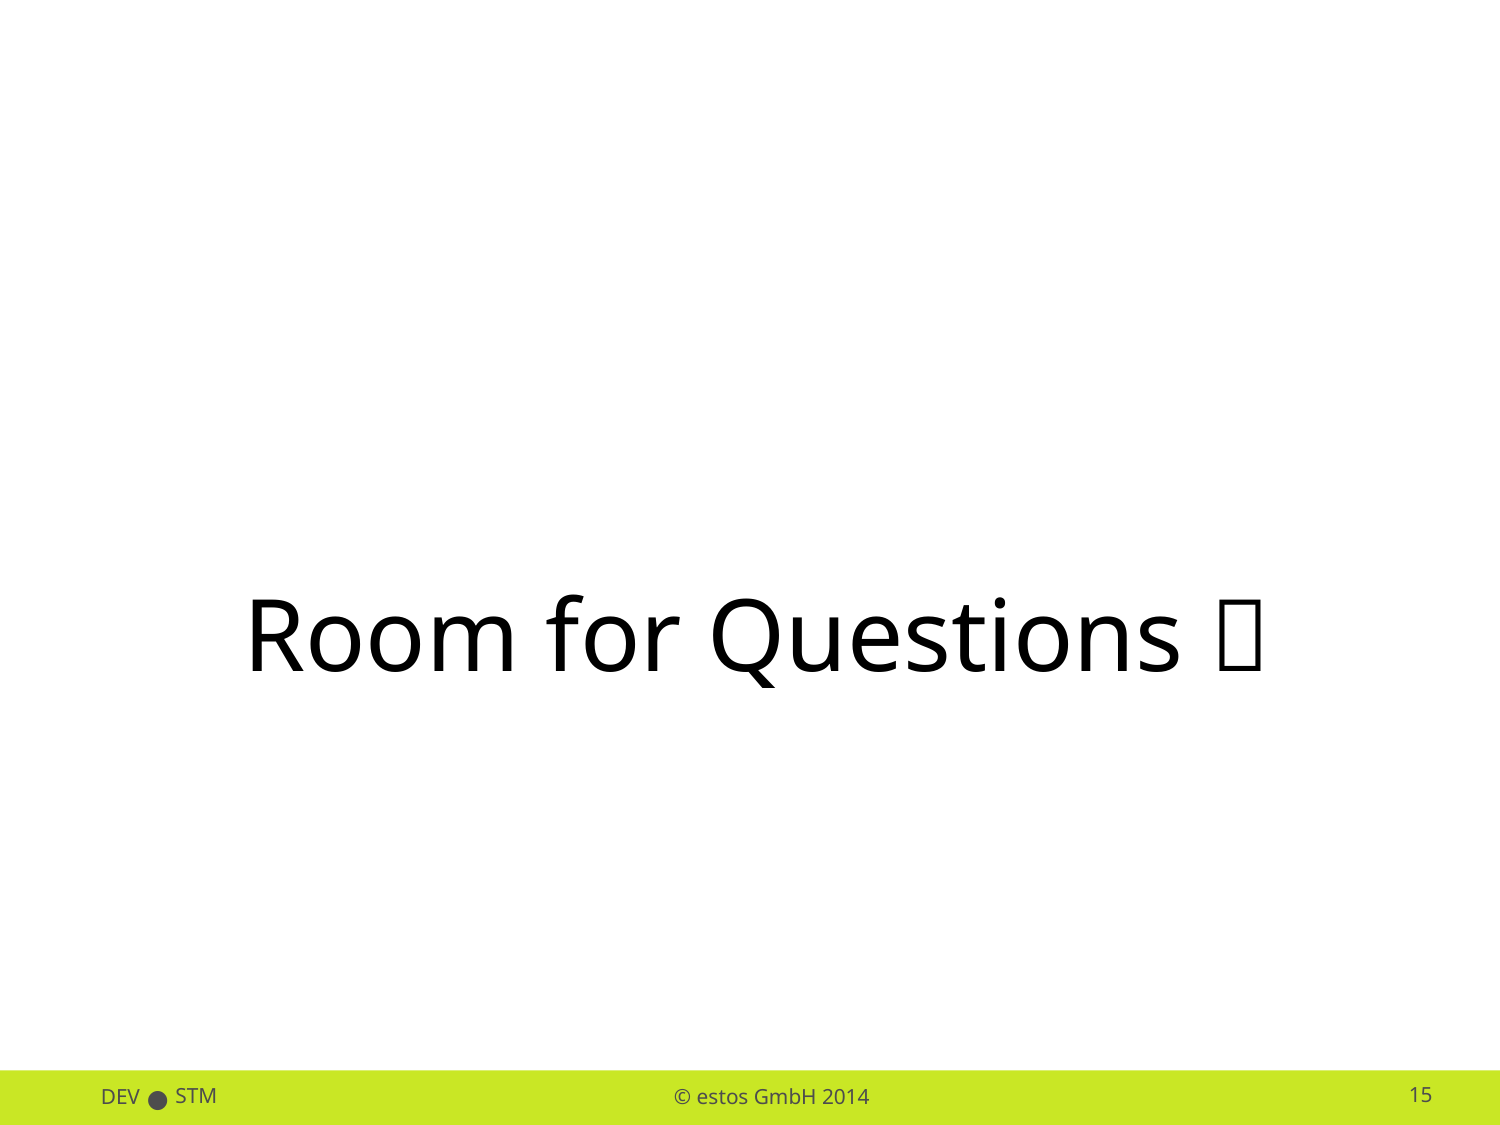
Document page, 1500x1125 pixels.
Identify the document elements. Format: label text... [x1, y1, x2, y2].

footer STM [175, 1078, 530, 1115]
list Room for Questions  [88, 184, 1425, 1024]
slide_number 15 [1364, 1078, 1433, 1115]
slide_number DEV [33, 1078, 140, 1115]
